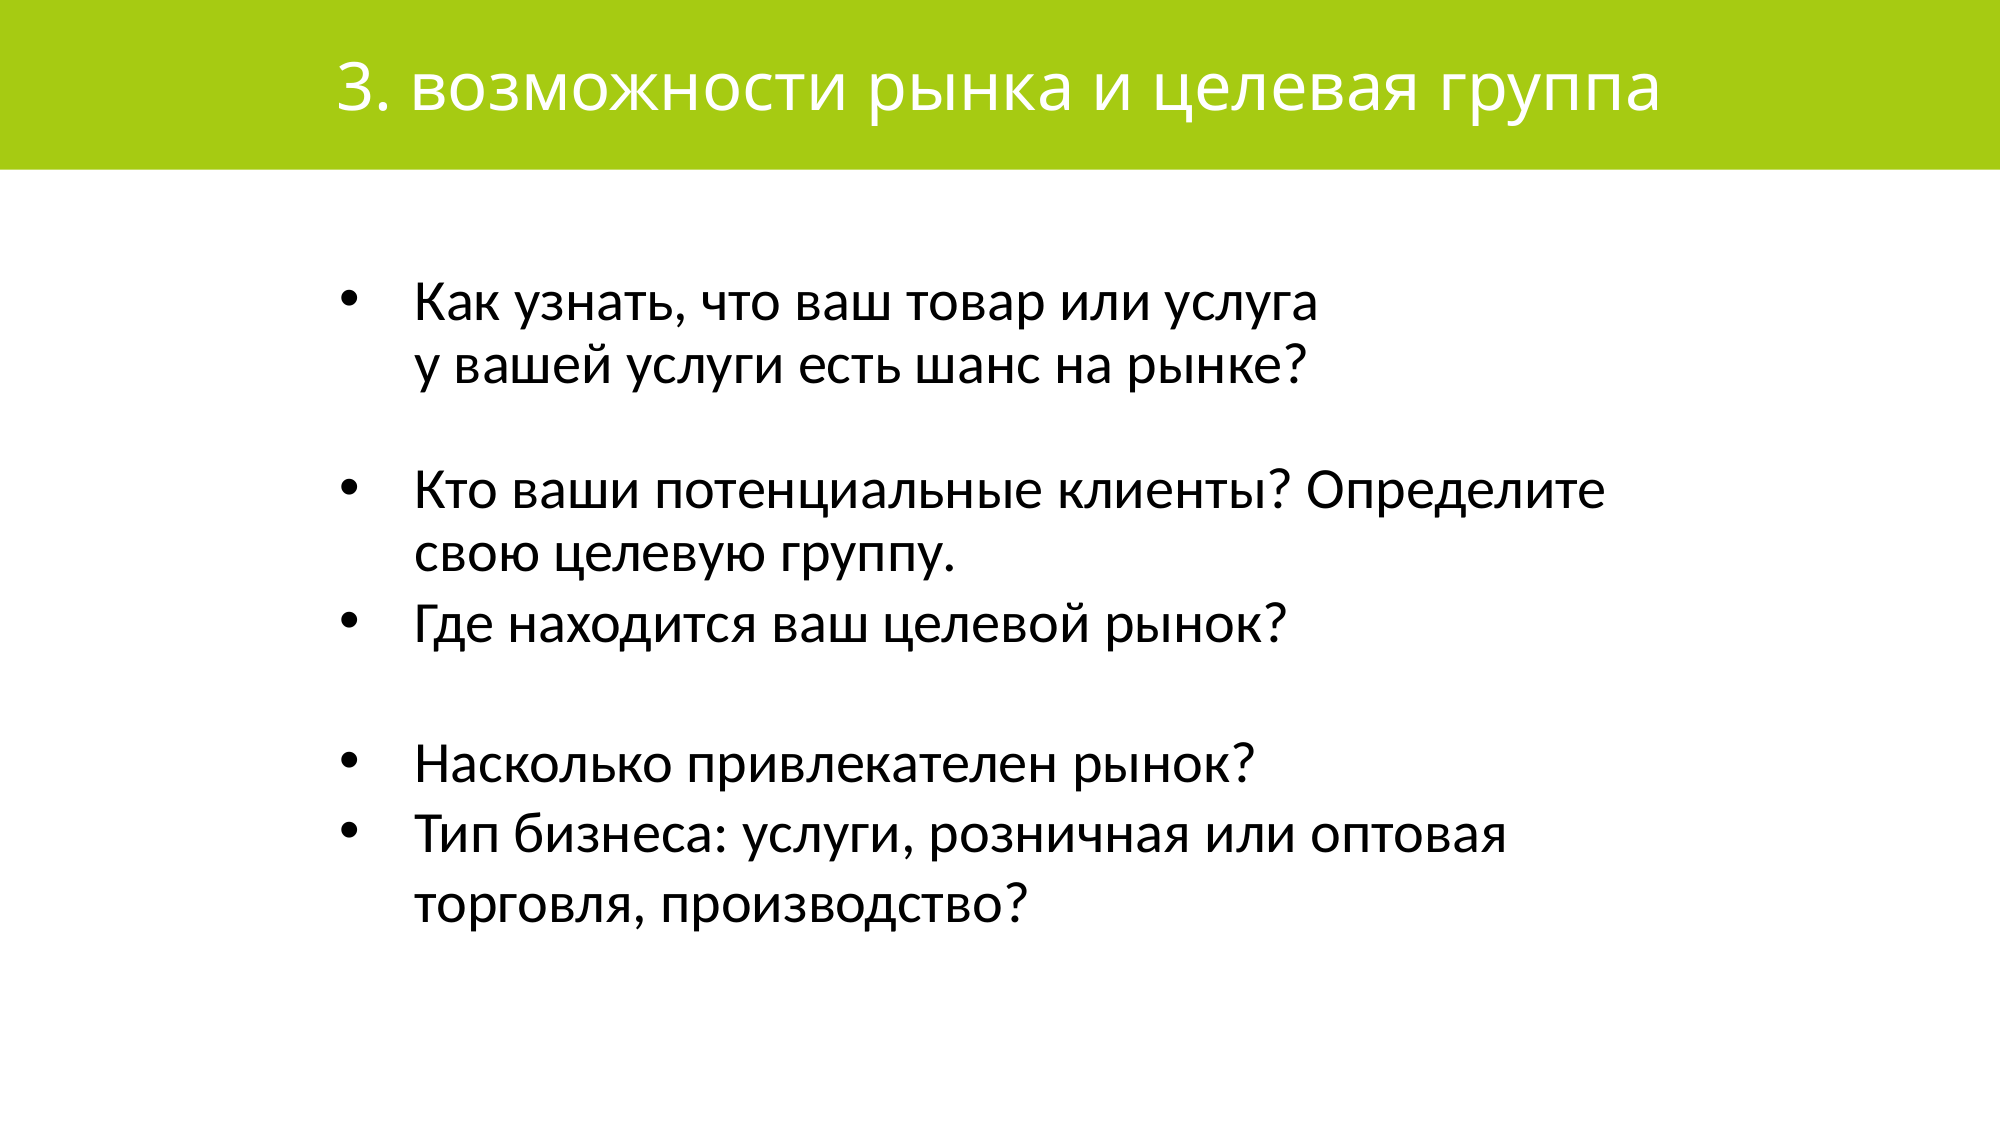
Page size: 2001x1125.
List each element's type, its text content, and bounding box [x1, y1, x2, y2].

text_box Как узнать, что ваш товар или услуга у вашей услуги есть шанс на рынке? Кто ваши потенциальные клиенты? Определите свою целевую группу. Где находится ваш целевой рынок? Насколько привлекателен рынок? Тип бизнеса: услуги, розничная или оптовая торговля, производство? [324, 262, 1675, 1005]
text_box 3. возможности рынка и целевая группа [0, 0, 2000, 171]
text_box [289, 171, 1719, 1107]
